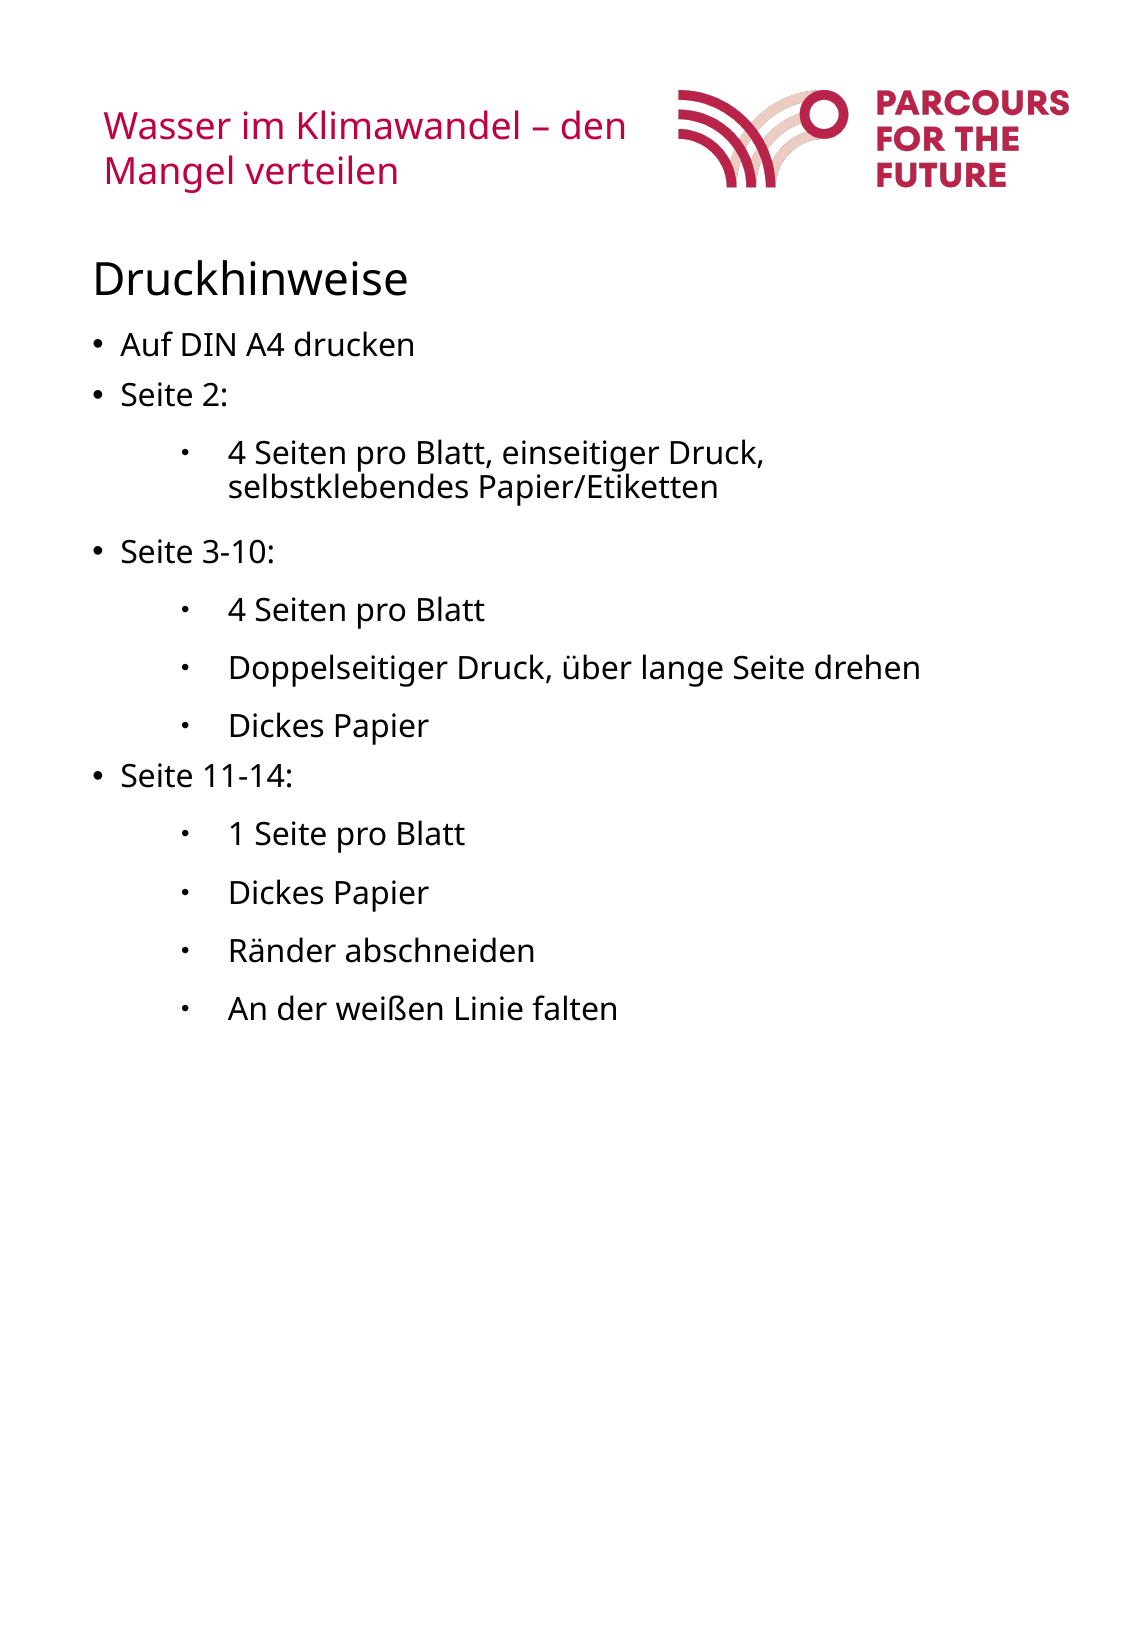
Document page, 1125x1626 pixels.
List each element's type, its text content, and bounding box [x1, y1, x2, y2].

title Druckhinweise [77, 203, 1048, 358]
picture [622, 36, 1125, 241]
text_box Wasser im Klimawandel – den Mangel verteilen [88, 94, 622, 231]
list Auf DIN A4 drucken Seite 2: 4 Seiten pro Blatt, einseitiger Druck, selbstklebendes Papier/Etiketten Seite 3-10: 4 Seiten pro Blatt Doppelseitiger Druck, über lange Seite drehen Dickes Papier Seite 11-14: 1 Seite pro Blatt Dickes Papier Ränder abschneiden An der weißen Linie falten [77, 320, 1004, 1181]
